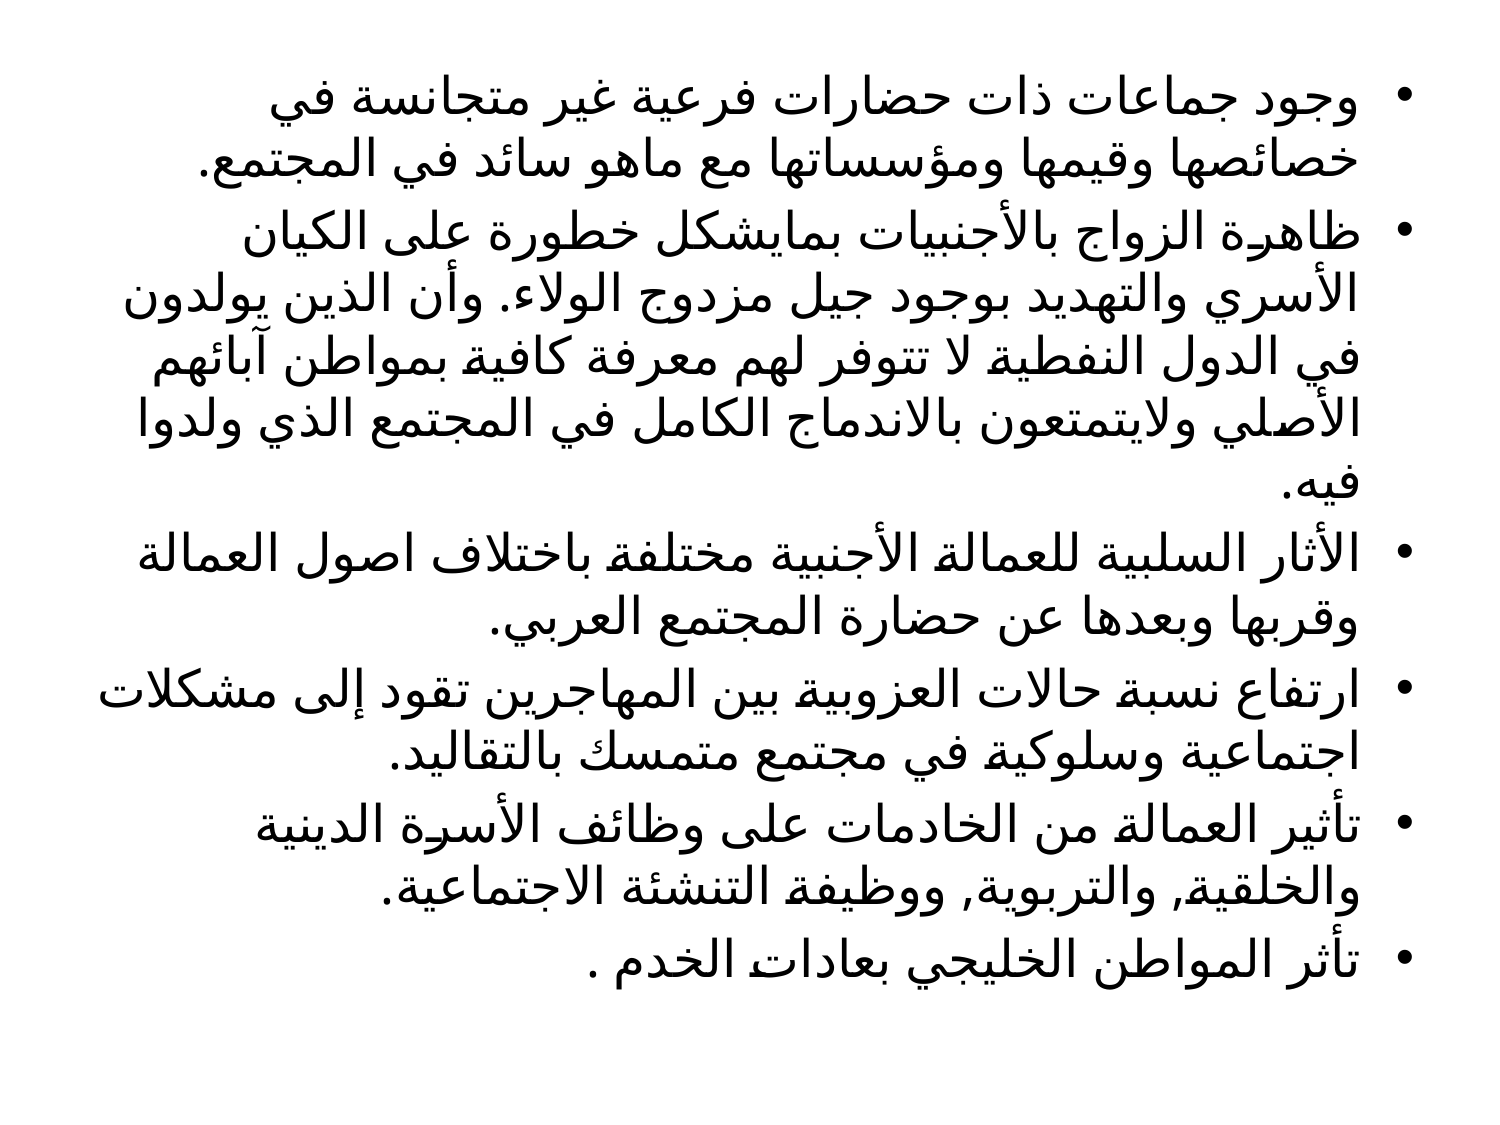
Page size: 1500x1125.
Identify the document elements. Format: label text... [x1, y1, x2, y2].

list وجود جماعات ذات حضارات فرعية غير متجانسة في خصائصها وقيمها ومؤسساتها مع ماهو سائد في المجتمع. ظاهرة الزواج بالأجنبيات بمايشكل خطورة على الكيان الأسري والتهديد بوجود جيل مزدوج الولاء. وأن الذين يولدون في الدول النفطية لا تتوفر لهم معرفة كافية بمواطن آبائهم الأصلي ولايتمتعون بالاندماج الكامل في المجتمع الذي ولدوا فيه. الأثار السلبية للعمالة الأجنبية مختلفة باختلاف اصول العمالة وقربها وبعدها عن حضارة المجتمع العربي. ارتفاع نسبة حالات العزوبية بين المهاجرين تقود إلى مشكلات اجتماعية وسلوكية في مجتمع متمسك بالتقاليد. تأثير العمالة من الخادمات على وظائف الأسرة الدينية والخلقية, والتربوية, ووظيفة التنشئة الاجتماعية. تأثر المواطن الخليجي بعادات الخدم . [75, 54, 1425, 1005]
